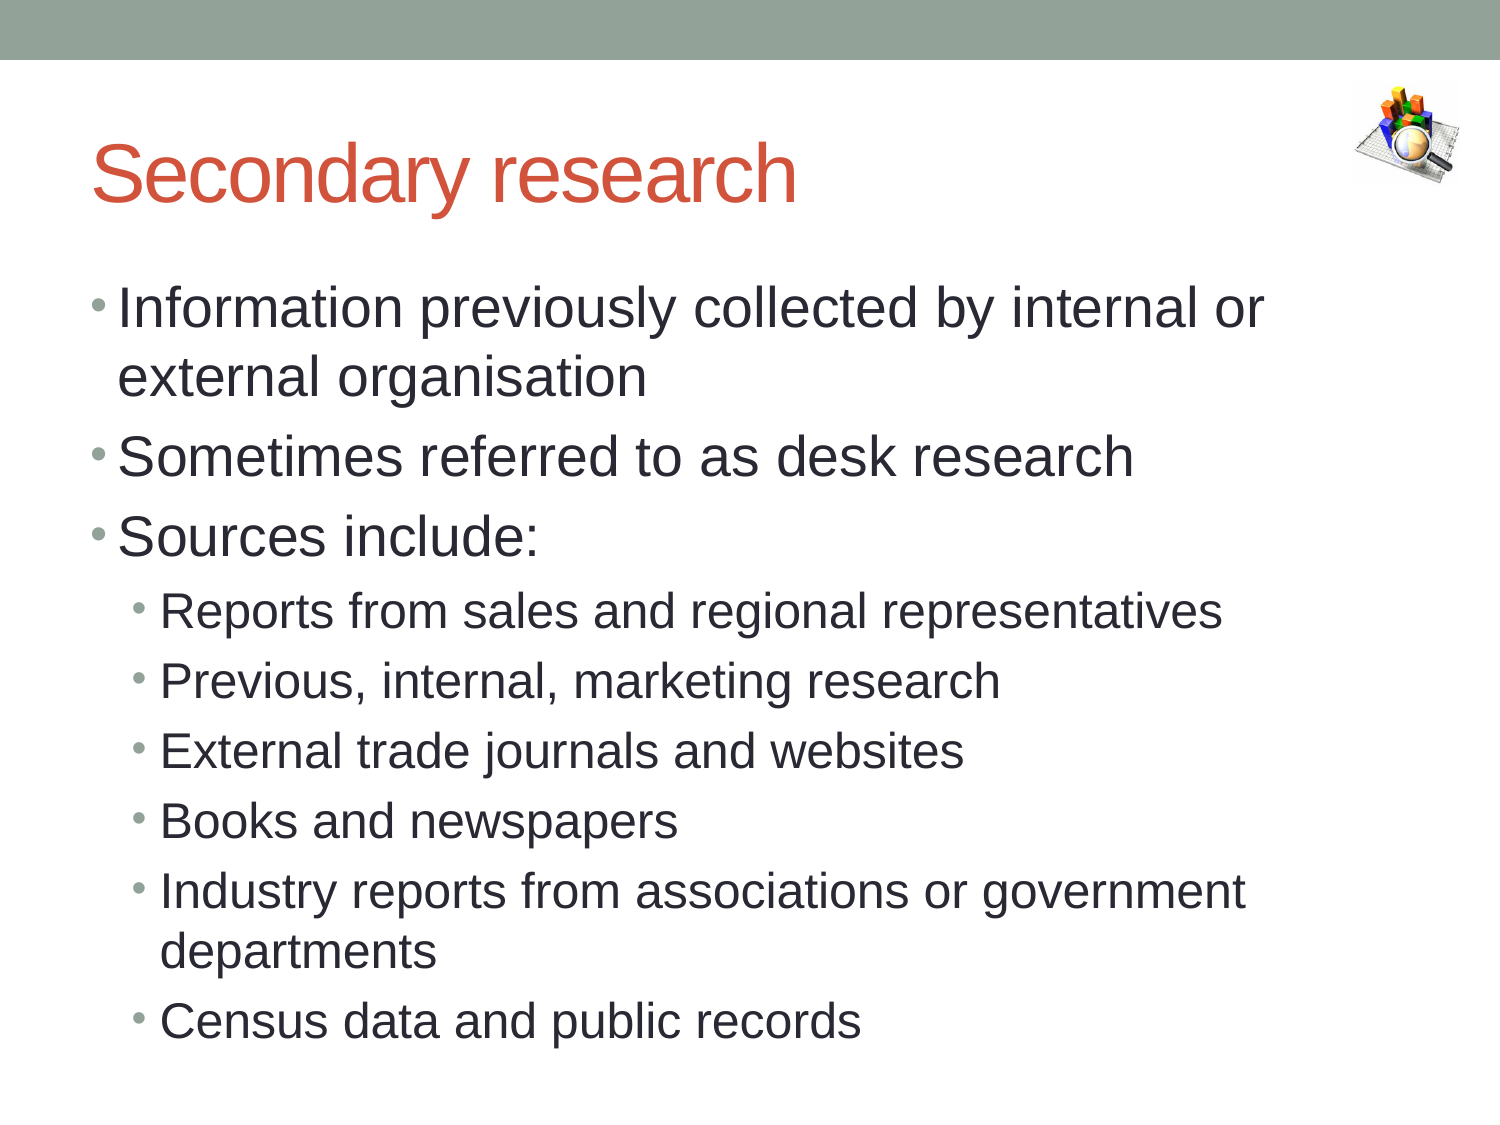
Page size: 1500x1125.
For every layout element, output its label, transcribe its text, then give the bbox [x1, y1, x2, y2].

list Information previously collected by internal or external organisation Sometimes referred to as desk research Sources include: Reports from sales and regional representatives Previous, internal, marketing research External trade journals and websites Books and newspapers Industry reports from associations or government departments Census data and public records [75, 262, 1425, 1063]
title Secondary research [75, 87, 1425, 250]
picture [1352, 82, 1460, 186]
